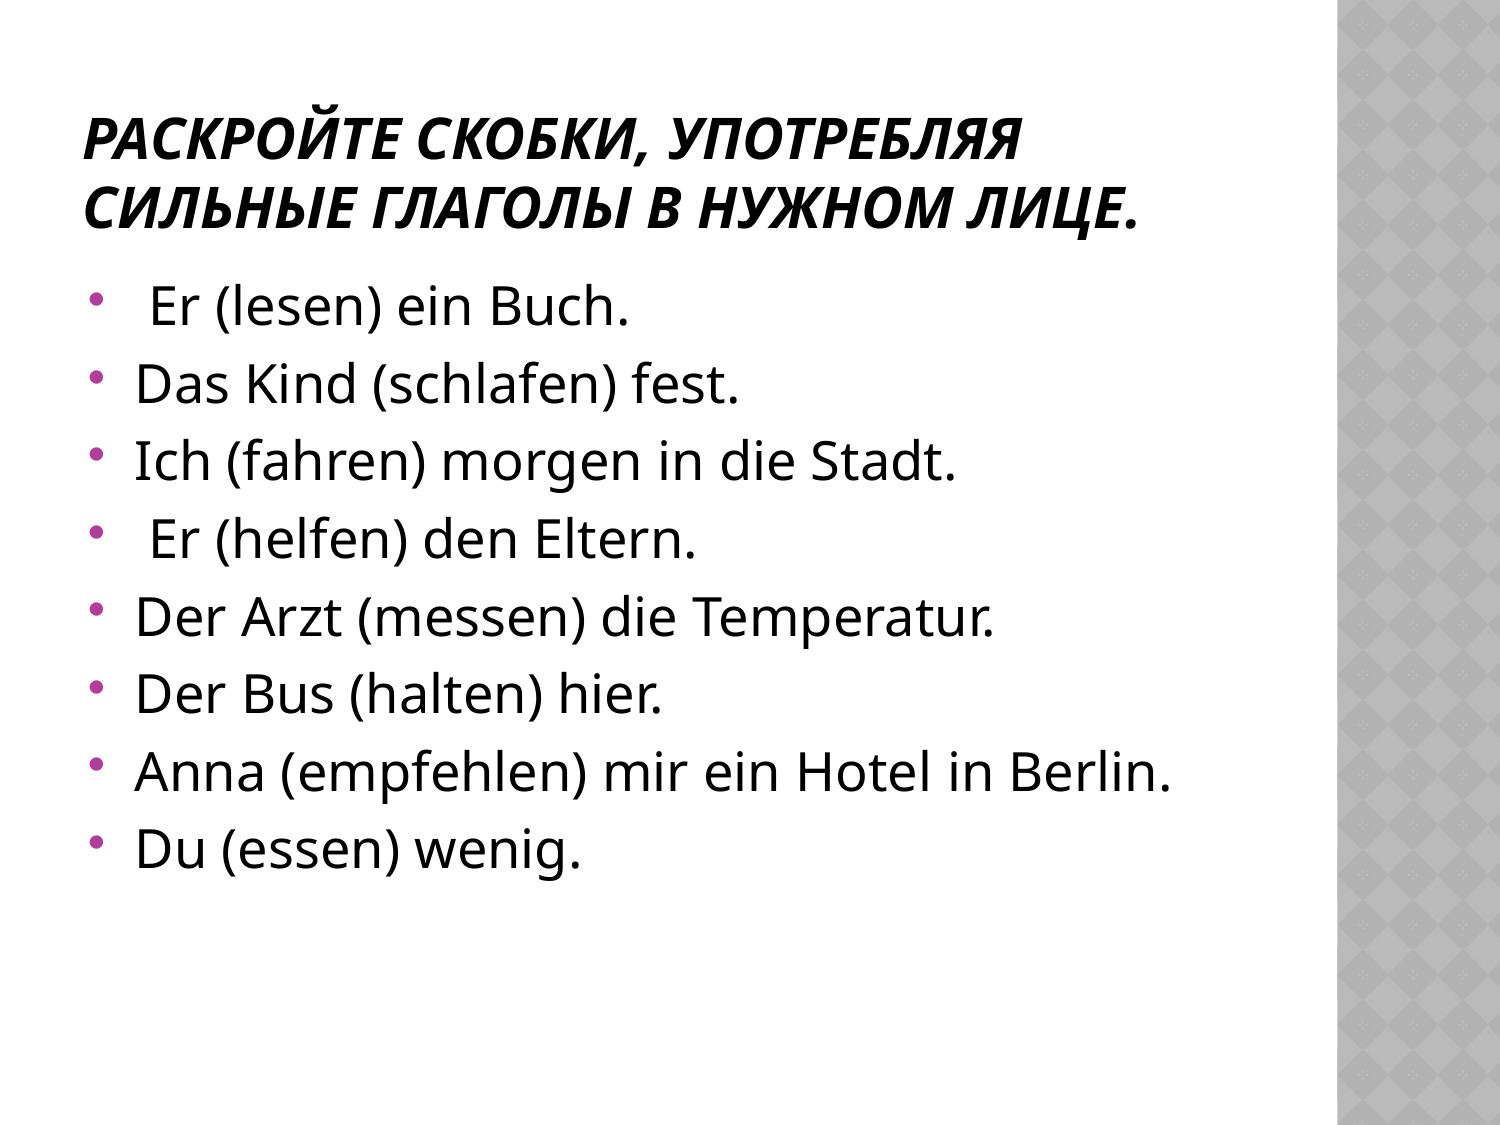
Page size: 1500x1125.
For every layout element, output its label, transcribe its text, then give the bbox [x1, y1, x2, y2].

title Раскройте скобки, употребляя сильные глаголы в нужном лице. [75, 52, 1263, 240]
list Er (lesen) ein Buch. Das Kind (schlafen) fest. Ich (fahren) morgen in die Stadt. Er (helfen) den Eltern. Der Arzt (messen) die Temperatur. Der Bus (halten) hier. Anna (empfehlen) mir ein Hotel in Berlin. Du (essen) wenig. [75, 264, 1263, 1059]
